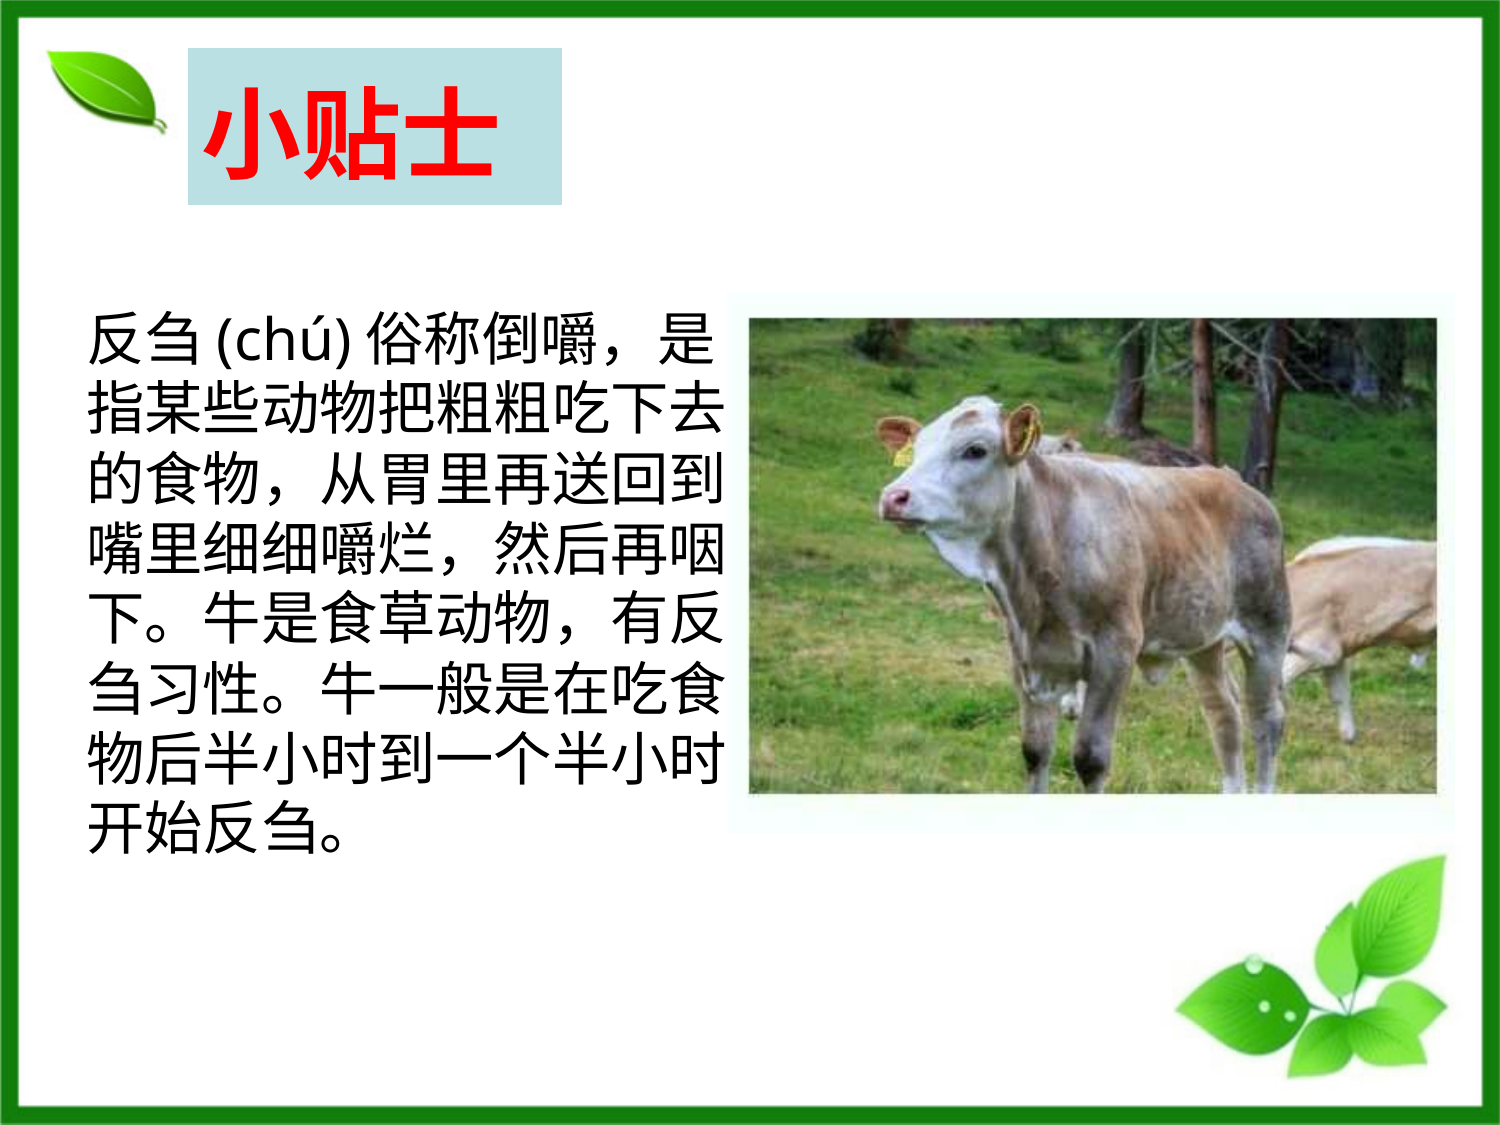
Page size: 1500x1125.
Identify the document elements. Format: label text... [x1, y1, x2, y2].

picture [0, 0, 1500, 1125]
table_header 小贴士 [188, 48, 562, 205]
text_box 反刍(chú)俗称倒嚼，是指某些动物把粗粗吃下去的食物，从胃里再送回到嘴里细细嚼烂，然后再咽下。牛是食草动物，有反刍习性。牛一般是在吃食物后半小时到一个半小时开始反刍。 [71, 294, 782, 869]
